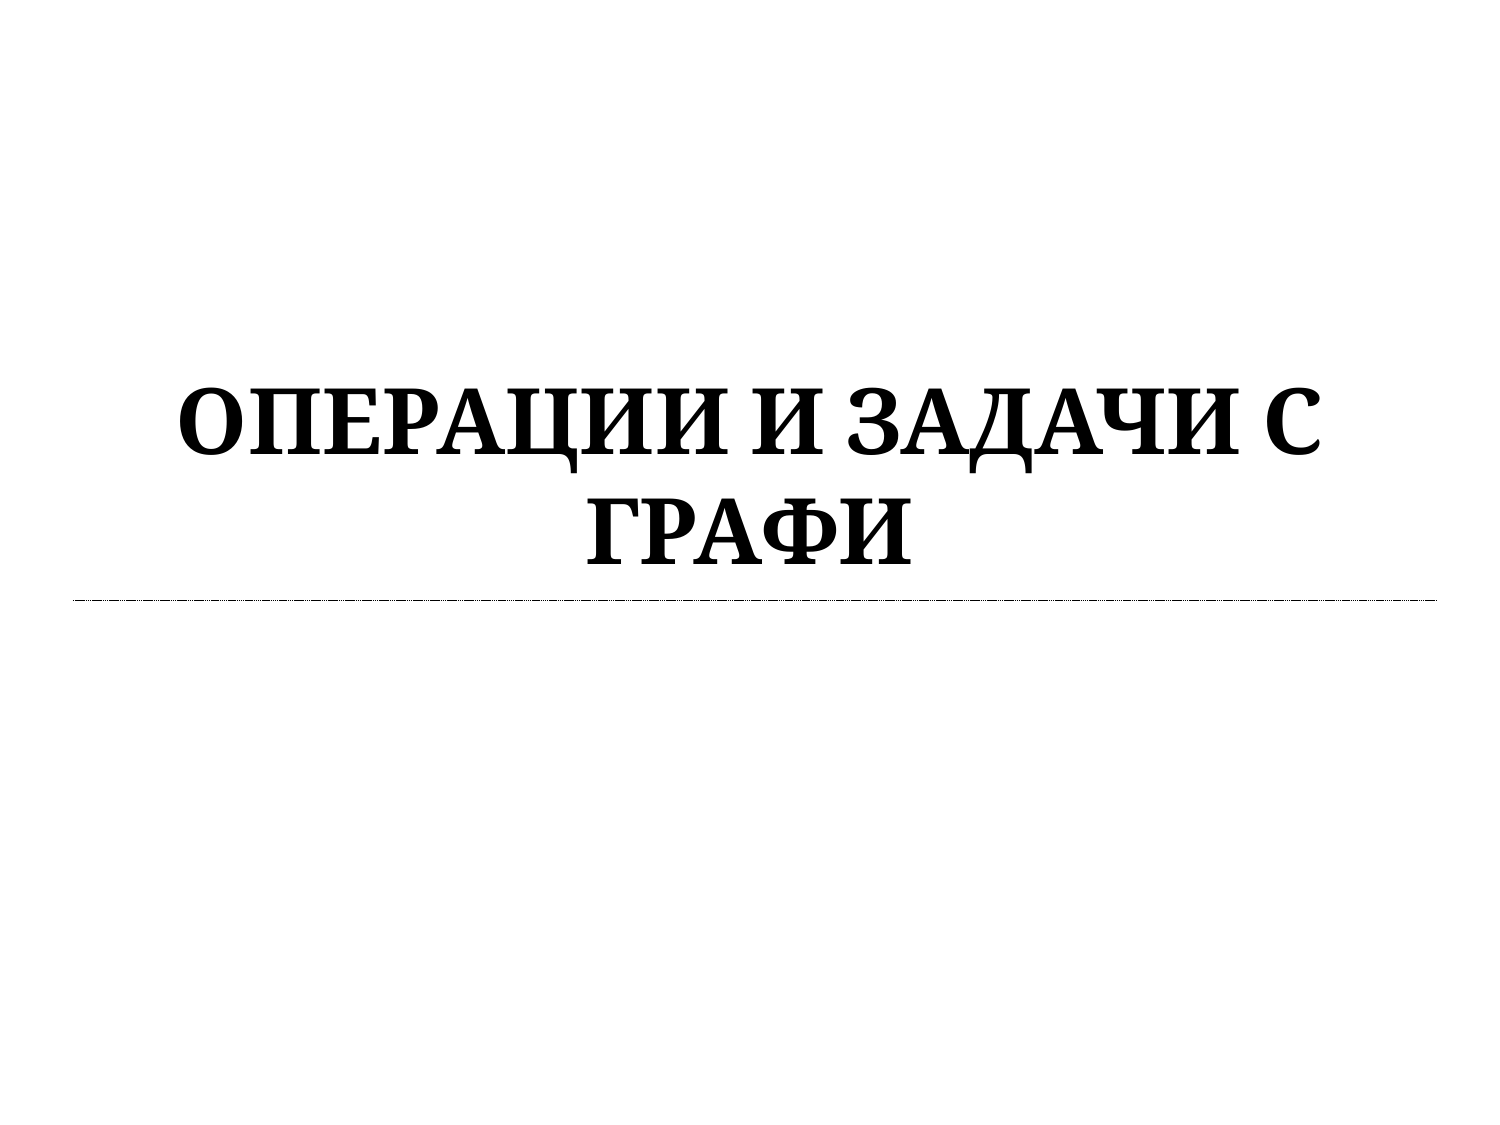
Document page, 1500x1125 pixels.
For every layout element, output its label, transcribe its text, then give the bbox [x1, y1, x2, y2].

title Операции и задачи с графи [0, 346, 1500, 594]
